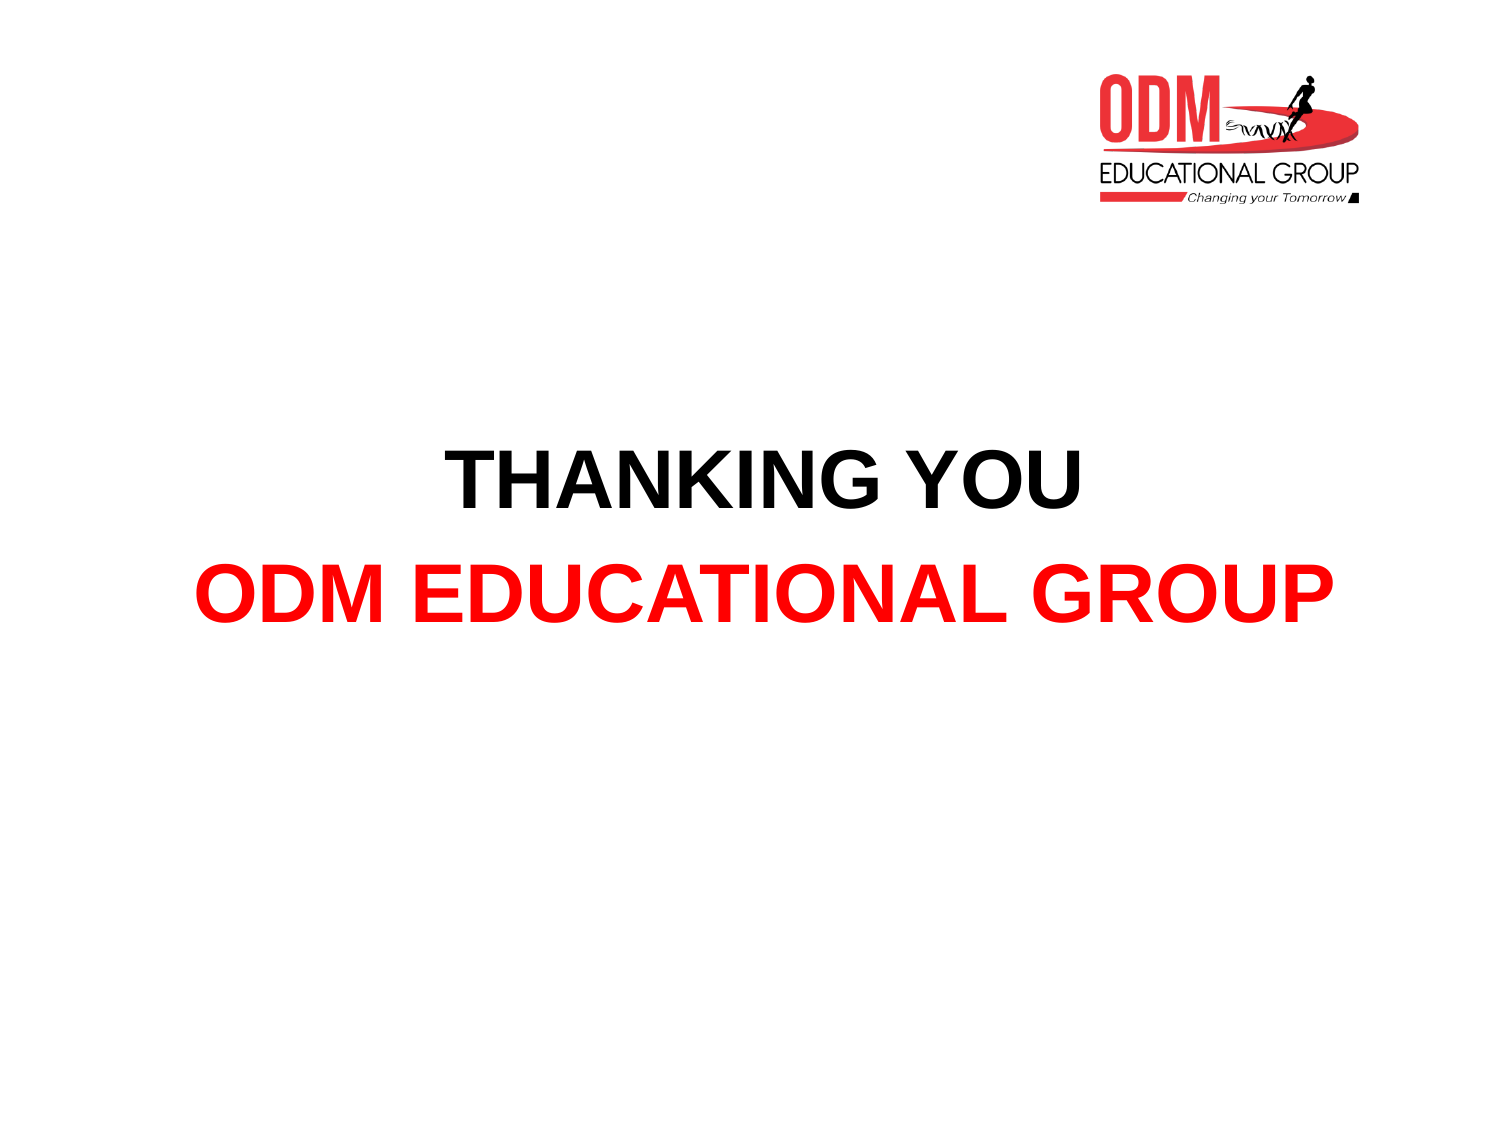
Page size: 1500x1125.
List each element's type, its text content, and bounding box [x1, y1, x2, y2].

picture [1099, 74, 1360, 204]
text_box THANKING YOU ODM EDUCATIONAL GROUP [87, 249, 1368, 835]
